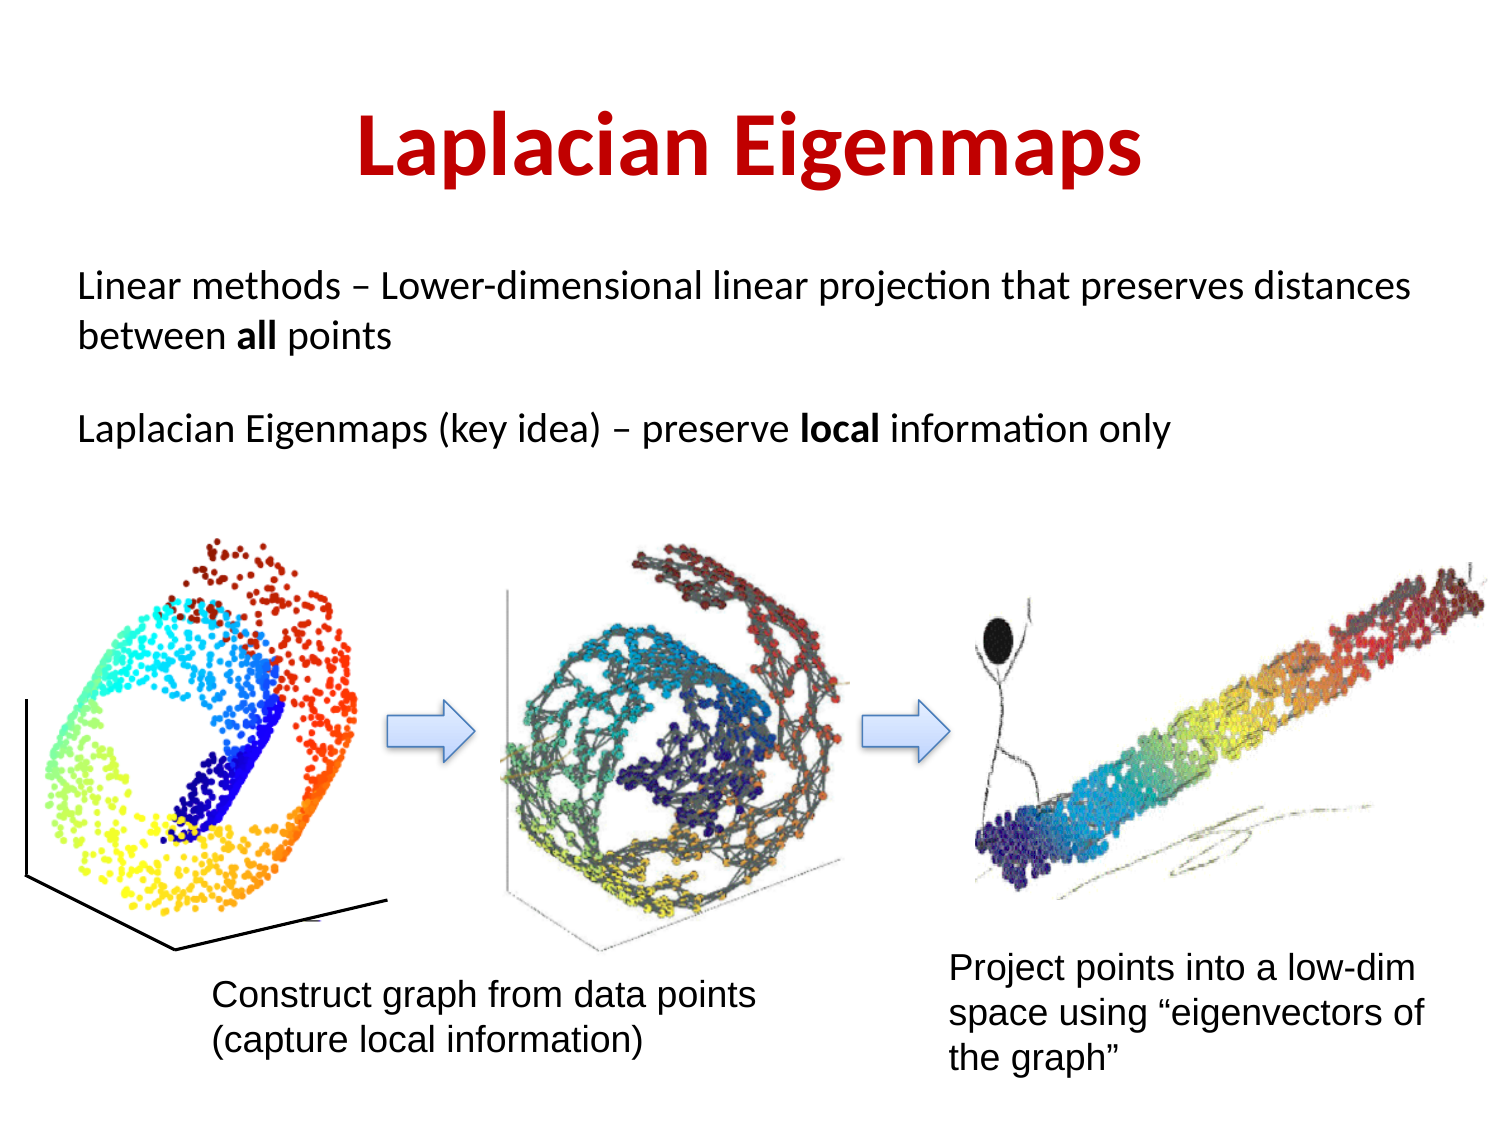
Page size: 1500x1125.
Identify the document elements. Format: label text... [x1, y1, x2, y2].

text_box [391, 699, 476, 764]
title Laplacian Eigenmaps [75, 45, 1425, 233]
list Linear methods – Lower-dimensional linear projection that preserves distances between all points Laplacian Eigenmaps (key idea) – preserve local information only [62, 249, 1438, 1113]
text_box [0, 537, 388, 951]
text_box Project points into a low-dim space using “eigenvectors of the graph” [933, 935, 1475, 1086]
text_box Construct graph from data points (capture local information) [196, 962, 772, 1068]
picture [974, 562, 1488, 901]
picture [499, 537, 851, 976]
text_box [861, 699, 951, 764]
